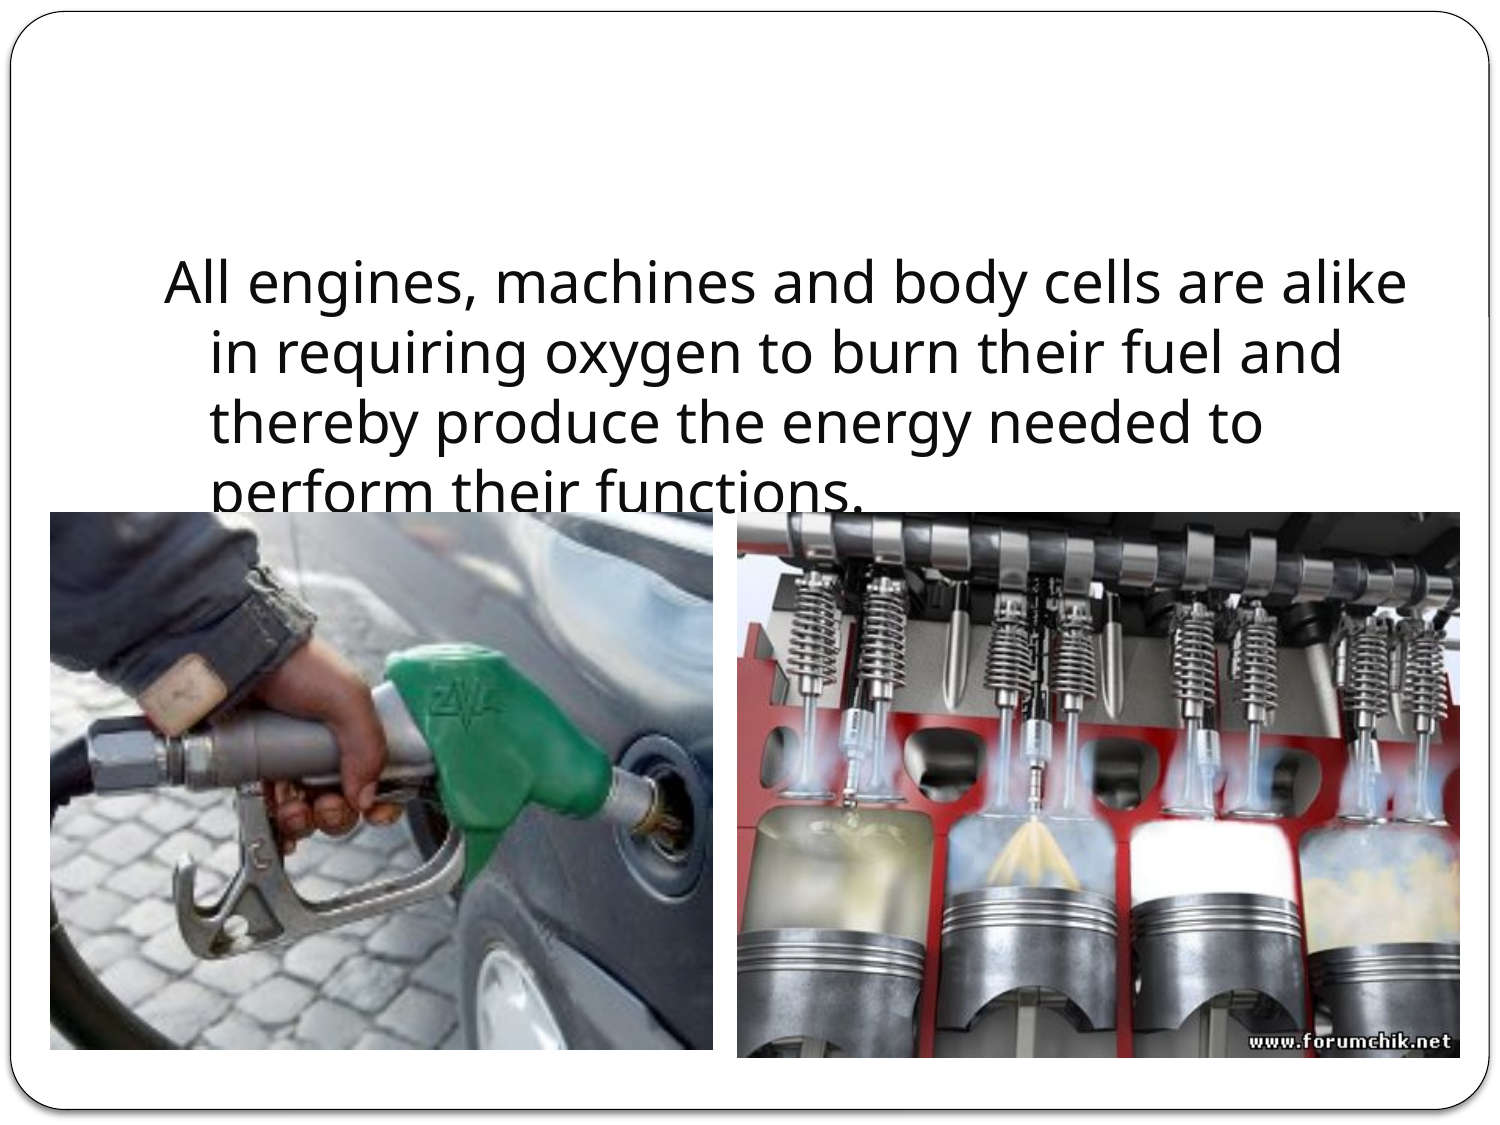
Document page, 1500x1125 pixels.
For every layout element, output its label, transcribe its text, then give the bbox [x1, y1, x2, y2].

picture [49, 512, 713, 1051]
picture [737, 512, 1460, 1058]
list All engines, machines and body cells are alike in requiring oxygen to burn their fuel and thereby produce the energy needed to perform their functions. [150, 237, 1425, 988]
